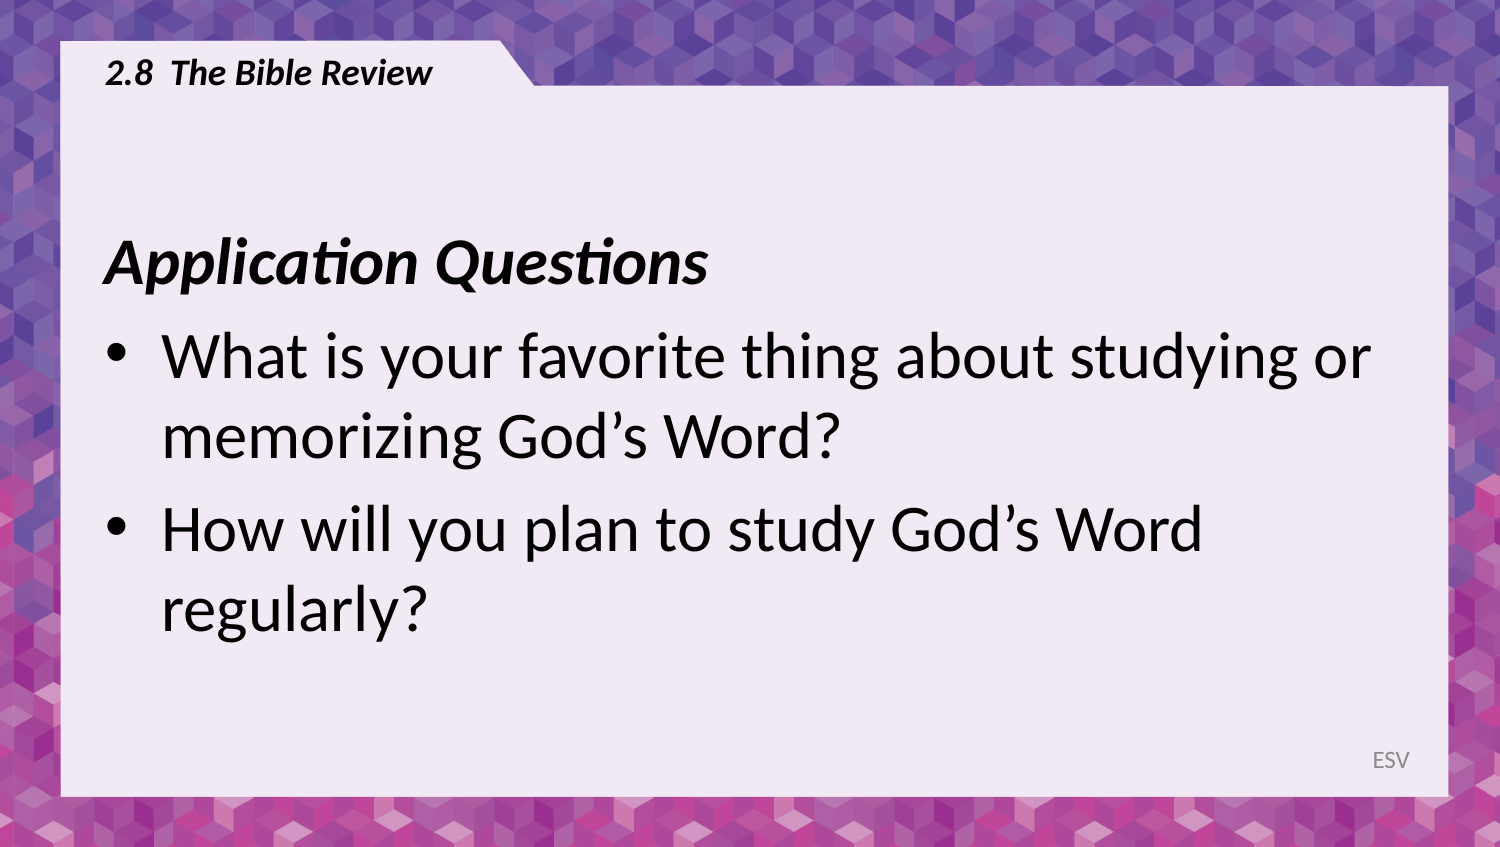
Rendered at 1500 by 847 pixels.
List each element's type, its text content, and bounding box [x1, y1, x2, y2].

footer ESV [950, 736, 1425, 782]
picture [0, 0, 1500, 847]
list Application Questions What is your favorite thing about studying or memorizing God’s Word? How will you plan to study God’s Word regularly? [89, 141, 1403, 722]
title 2.8 The Bible Review [89, 33, 1420, 108]
